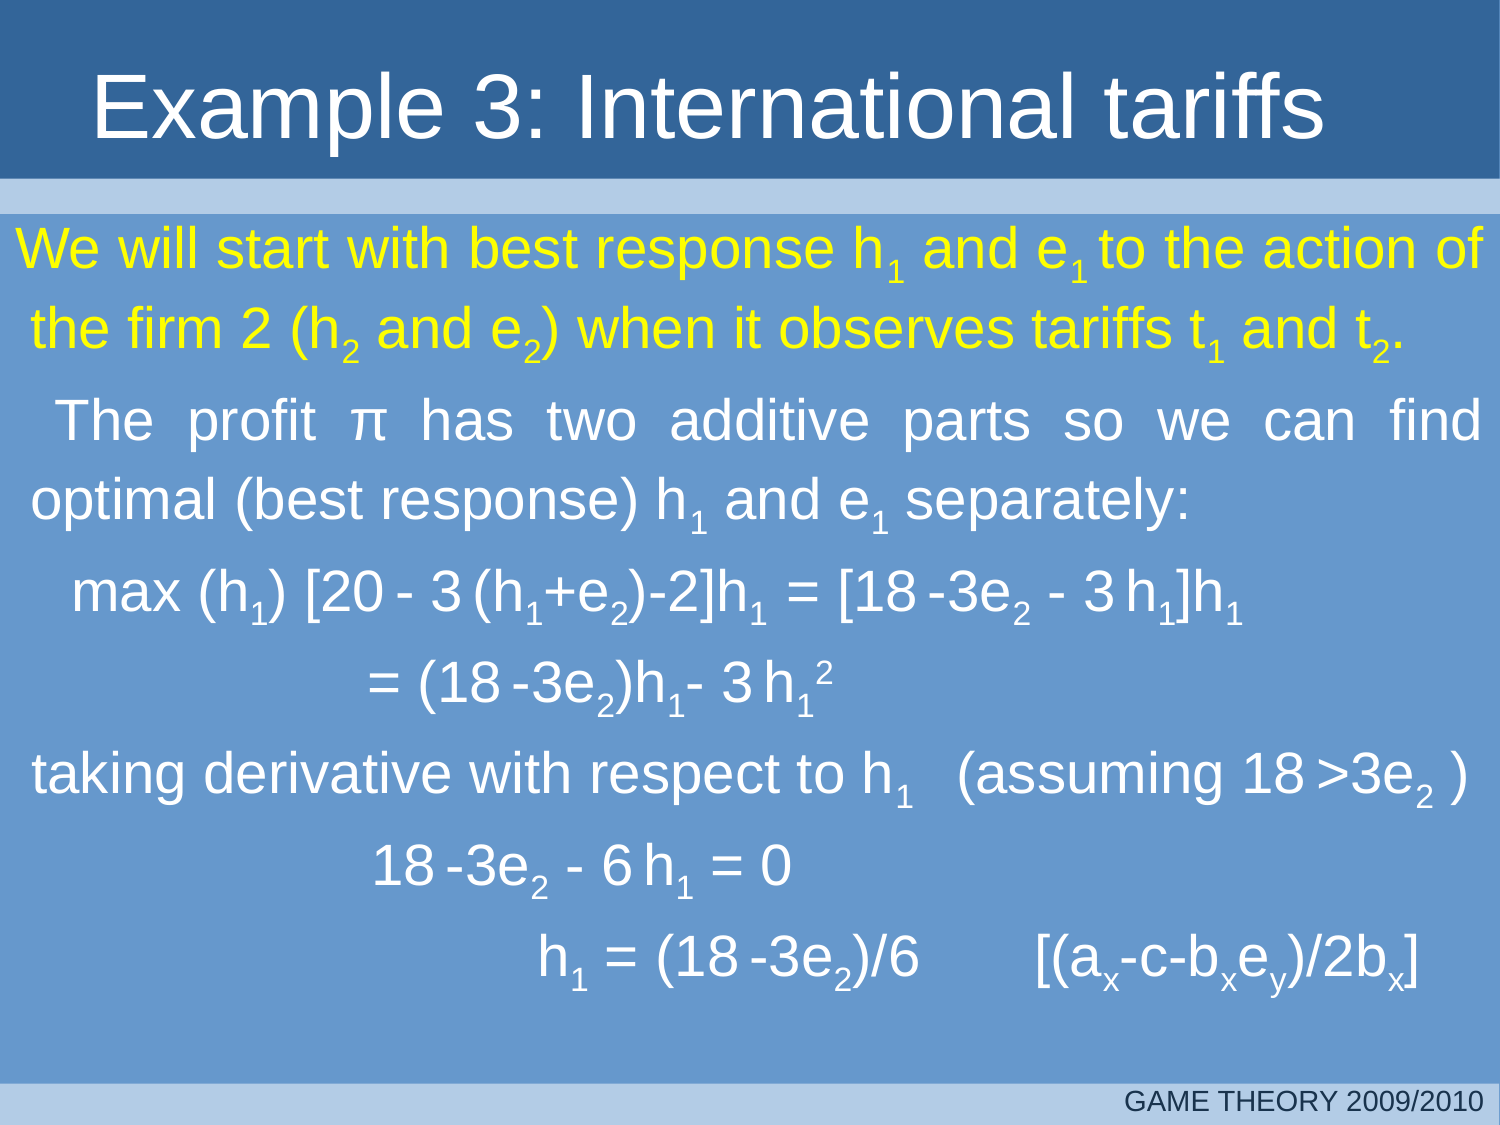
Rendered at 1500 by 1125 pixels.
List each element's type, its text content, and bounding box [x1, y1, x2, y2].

list We will start with best response h1 and e1 to the action of the firm 2 (h2 and e2) when it observes tariffs t1 and t2. The profit π has two additive parts so we can find optimal (best response) h1 and e1 separately: max (h1) [20 - 3 (h1+e2)-2]h1 = [18 -3e2 - 3 h1]h1 = (18 -3e2)h1- 3 h12 taking derivative with respect to h1 (assuming 18 >3e2 ) 18 -3e2 - 6 h1 = 0 h1 = (18 -3e2)/6 [(ax-c-bxey)/2bx] [0, 202, 1500, 960]
title Example 3: International tariffs [74, 42, 1436, 162]
text_box GAME THEORY 2009/2010 [1109, 1075, 1500, 1125]
